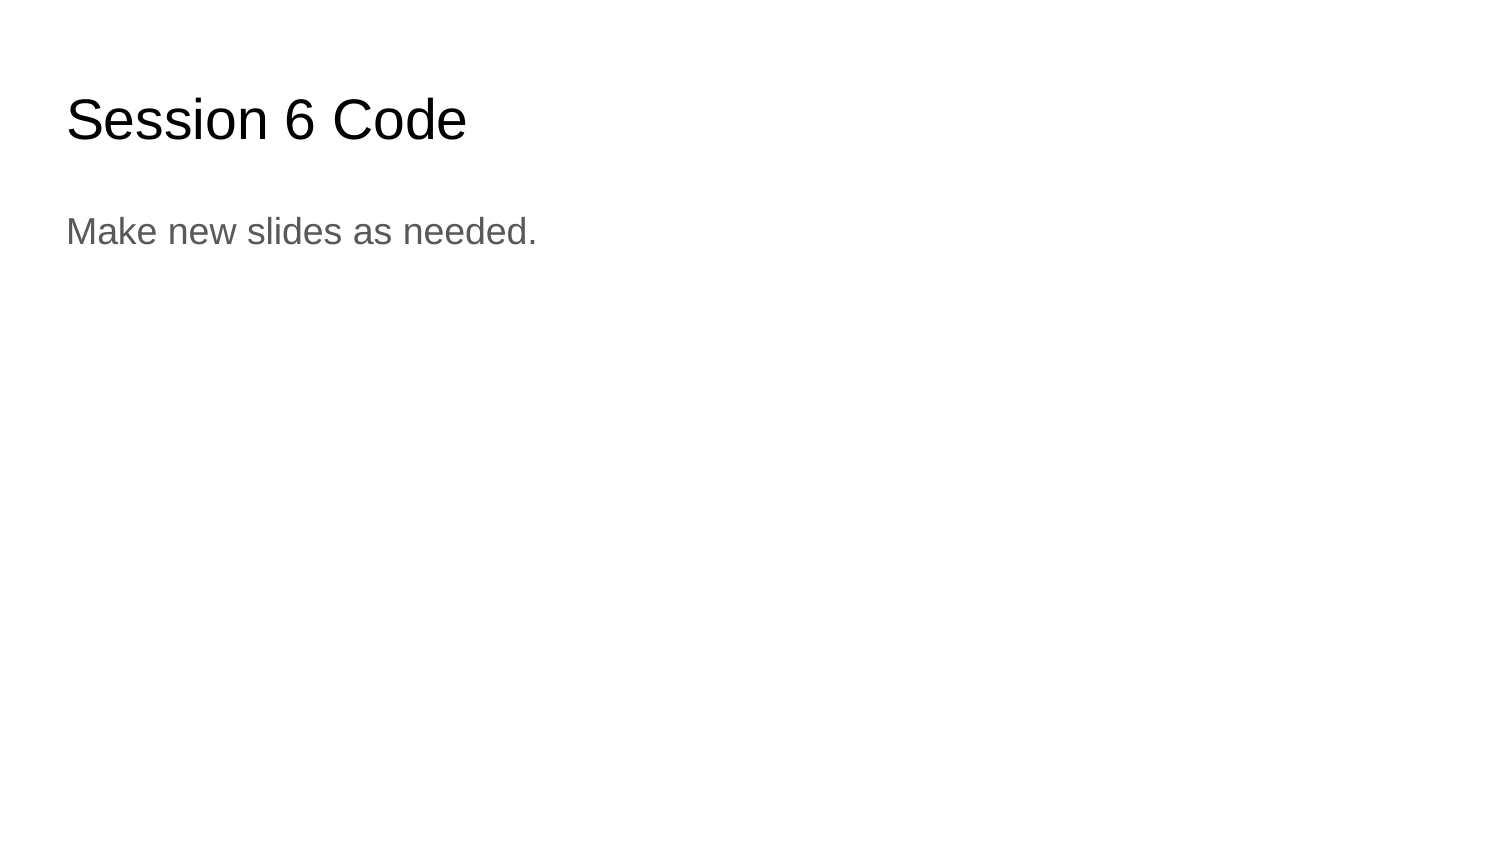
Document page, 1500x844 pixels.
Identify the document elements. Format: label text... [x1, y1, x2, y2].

list Make new slides as needed. [51, 189, 1449, 750]
title Session 6 Code [51, 72, 1449, 167]
